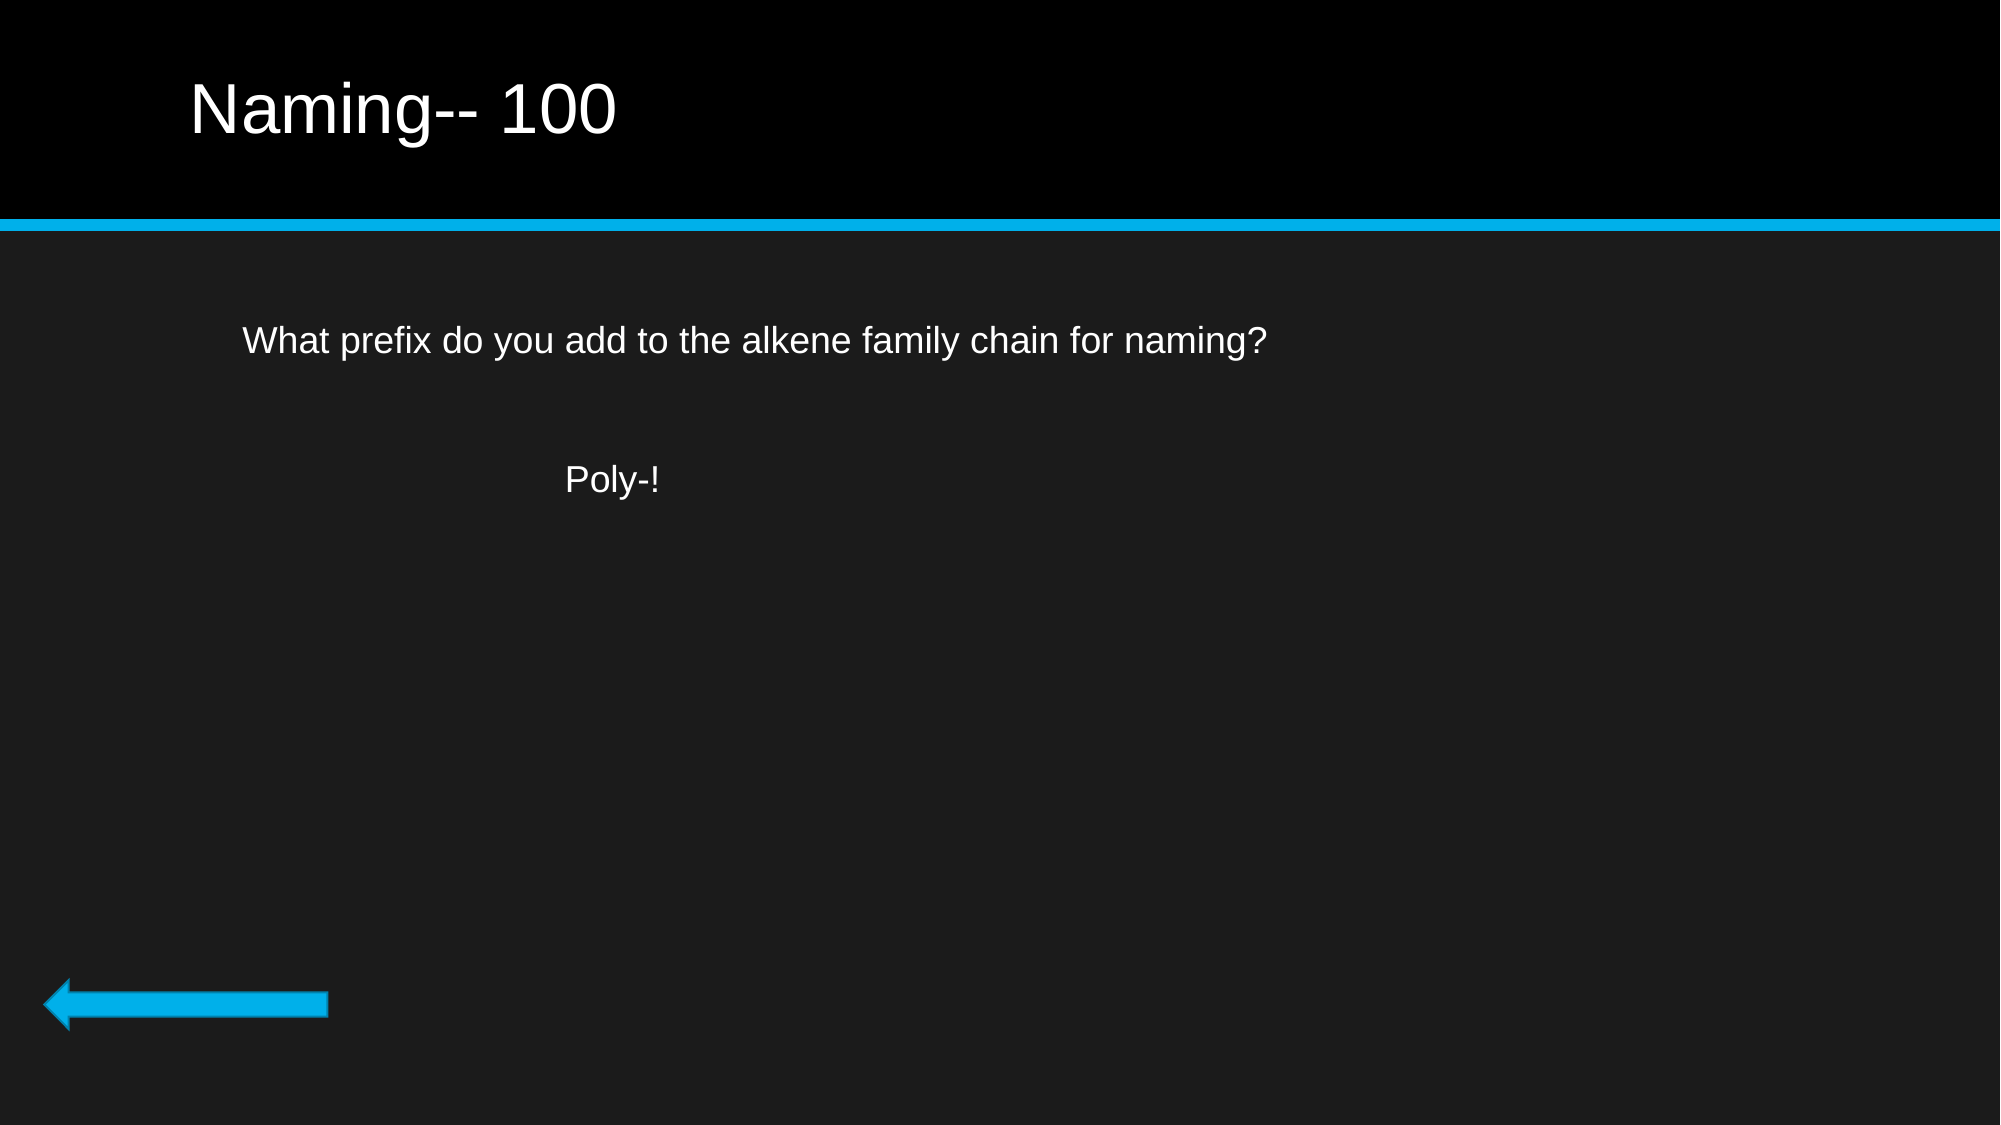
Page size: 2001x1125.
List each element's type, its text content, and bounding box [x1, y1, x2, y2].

text_box Poly-! [550, 447, 676, 508]
text_box What prefix do you add to the alkene family chain for naming? [227, 309, 1283, 369]
text_box [42, 977, 329, 1032]
title Naming-- 100 [174, 20, 1825, 201]
